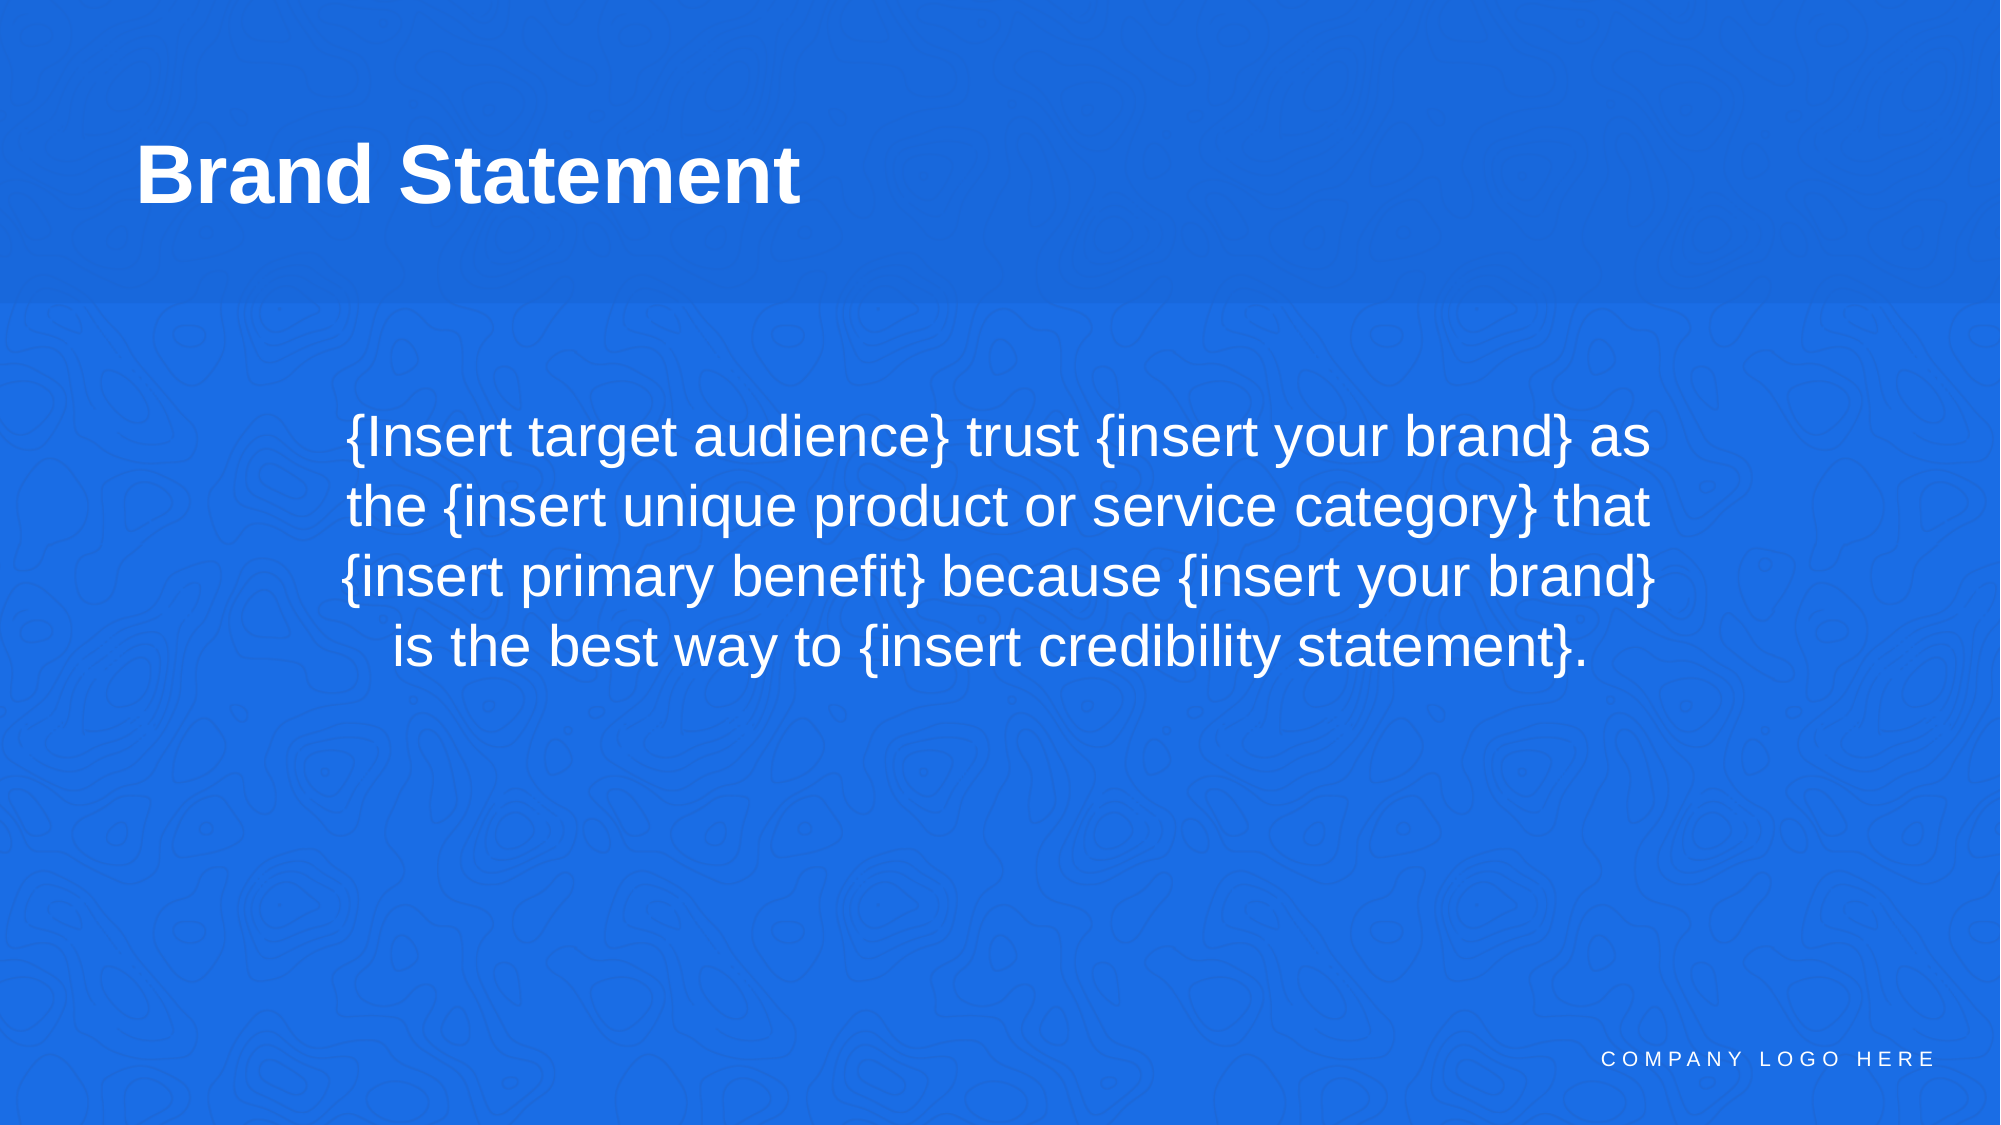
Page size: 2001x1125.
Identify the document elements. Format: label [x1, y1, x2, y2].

text_box [0, 0, 2000, 1125]
